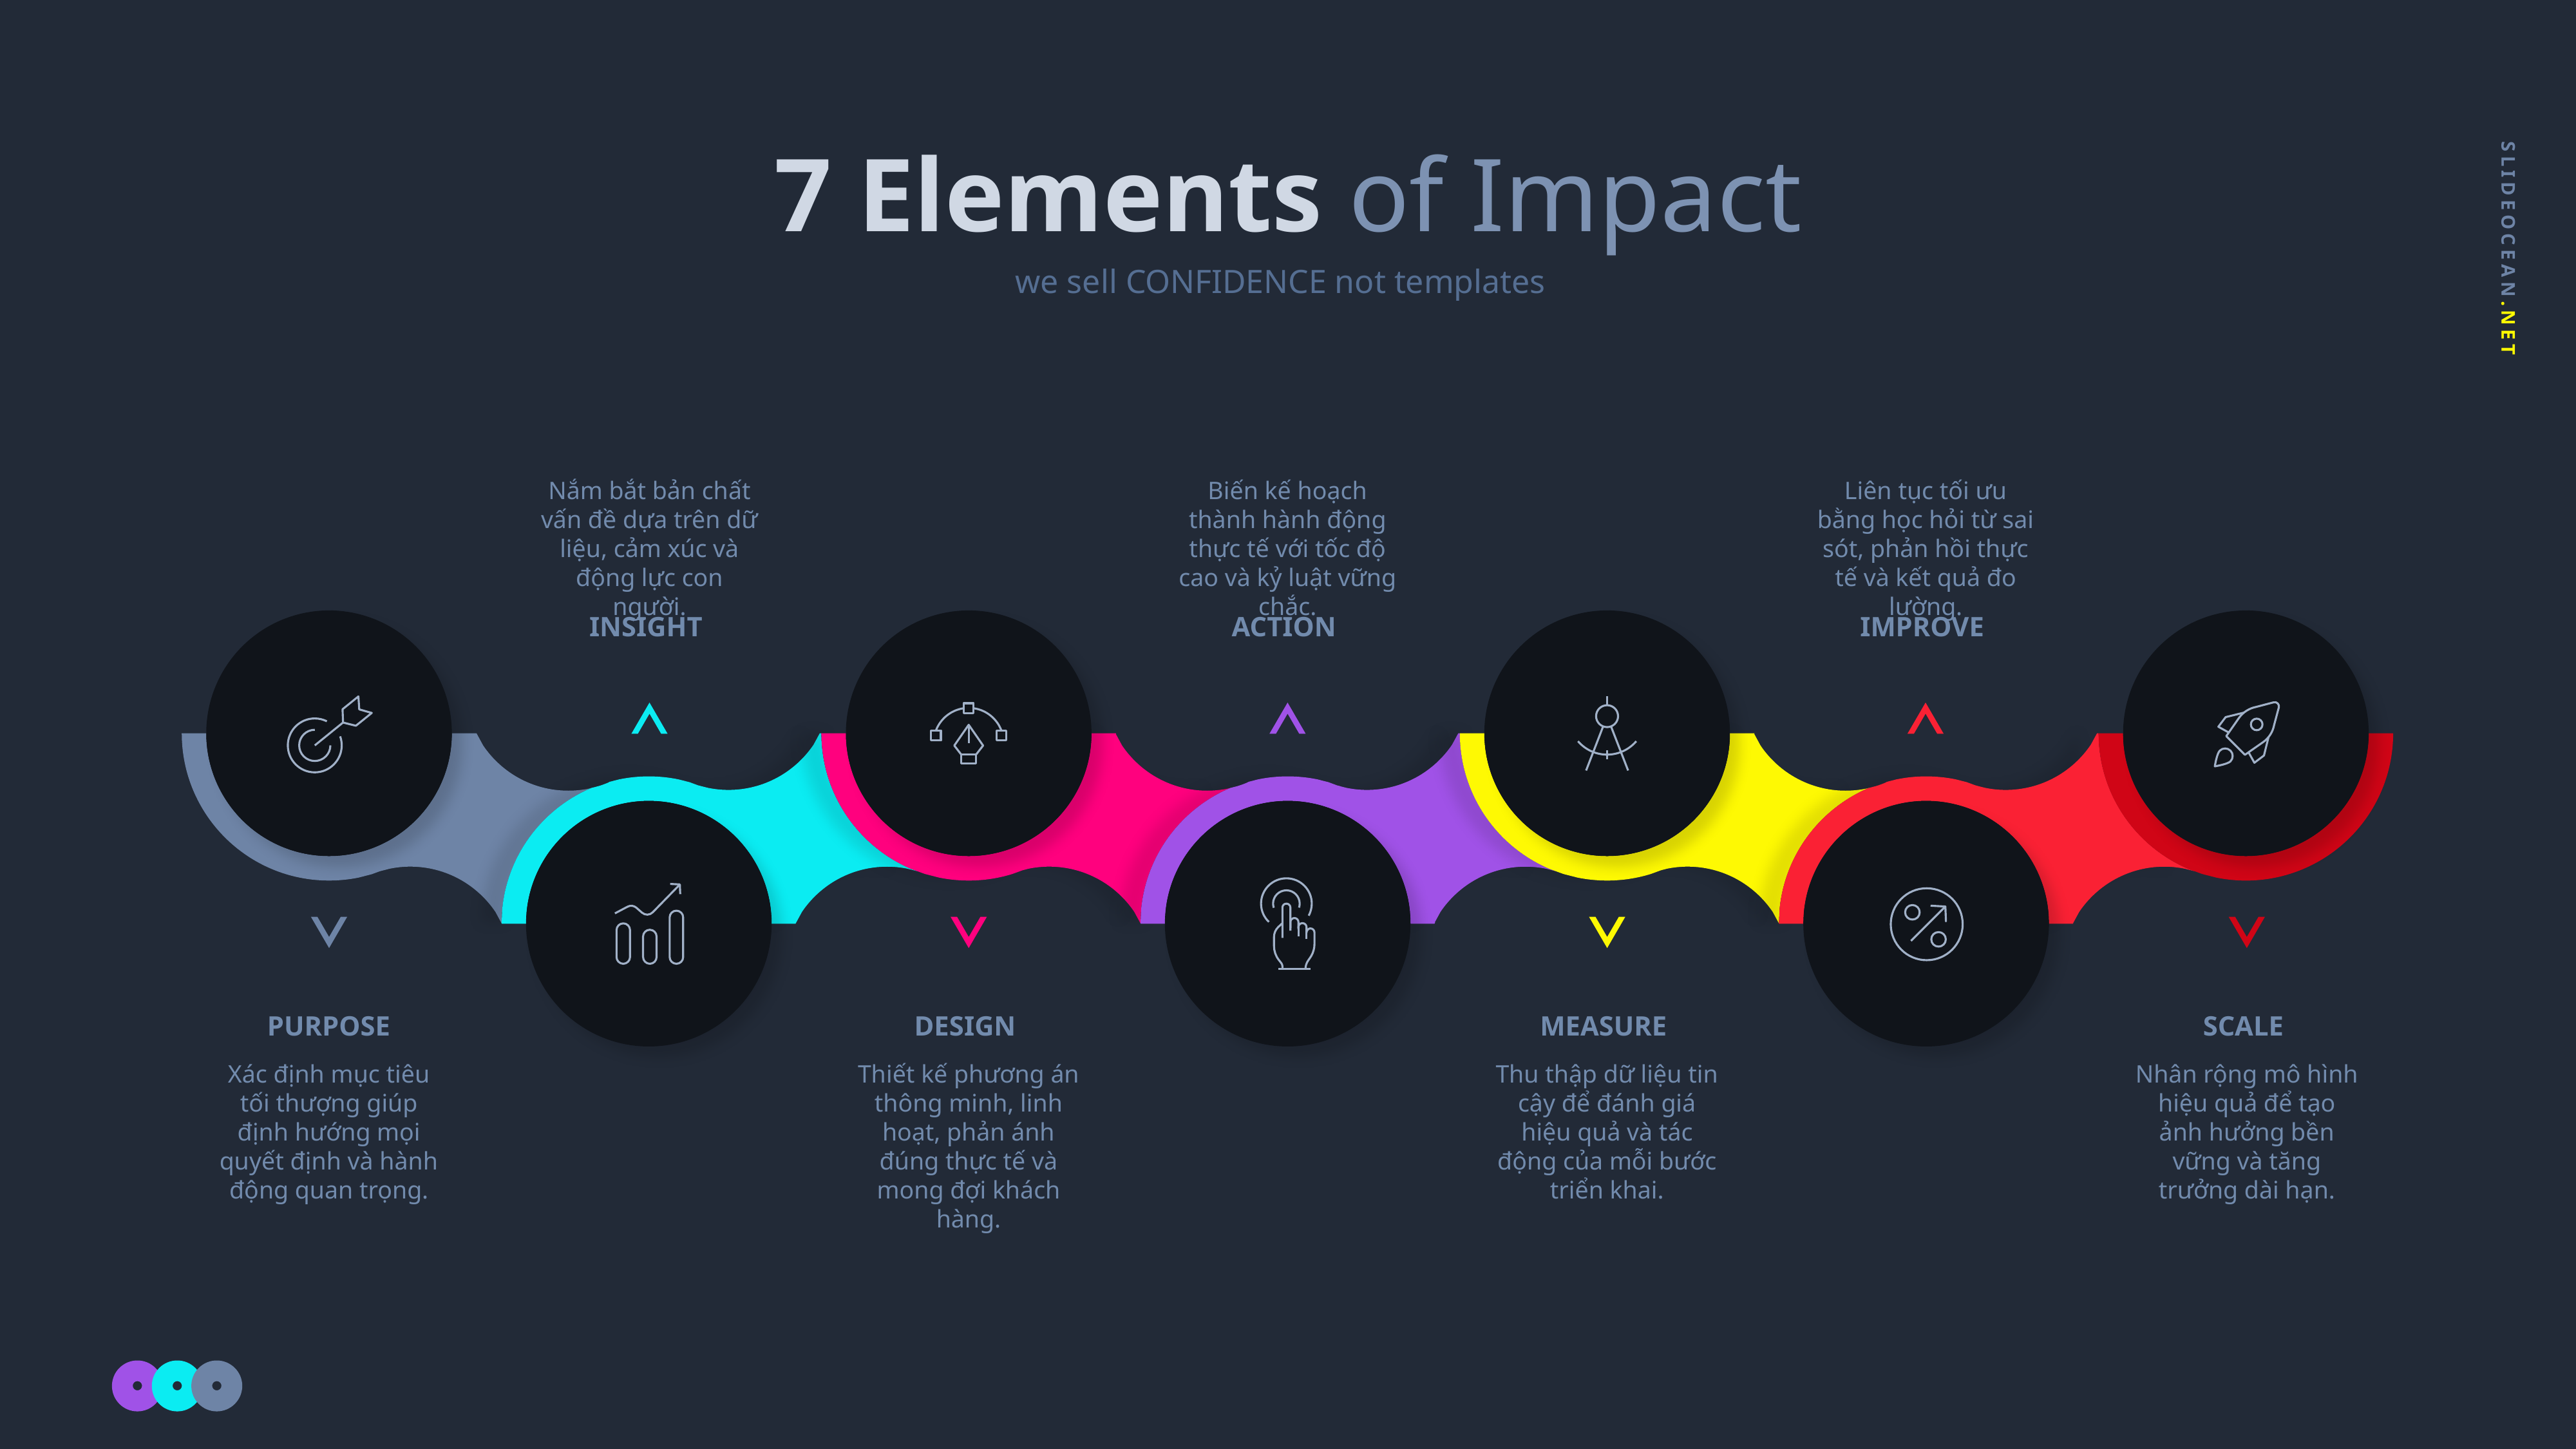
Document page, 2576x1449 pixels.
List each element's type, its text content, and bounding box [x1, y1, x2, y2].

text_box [1484, 1003, 1730, 1181]
text_box [629, 700, 670, 735]
text_box [931, 703, 1007, 741]
text_box [1261, 878, 1315, 969]
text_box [526, 470, 773, 647]
text_box [1578, 696, 1636, 771]
text_box [614, 884, 681, 915]
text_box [205, 1003, 453, 1210]
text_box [1802, 470, 2049, 647]
text_box [1267, 700, 1308, 735]
text_box [525, 800, 773, 1048]
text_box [2123, 1003, 2371, 1181]
text_box [1139, 760, 1517, 925]
text_box [1890, 888, 1963, 960]
text_box [643, 929, 657, 964]
text_box [1906, 700, 1946, 735]
text_box [669, 911, 683, 964]
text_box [1164, 470, 1411, 647]
text_box [1777, 732, 2190, 925]
text_box [180, 732, 557, 895]
text_box [287, 696, 372, 773]
text_box [2122, 609, 2370, 857]
text_box [949, 916, 989, 951]
text_box we sell CONFIDENCE not templates [1005, 256, 1556, 305]
text_box [616, 923, 630, 964]
text_box [205, 609, 453, 857]
text_box [1483, 609, 1731, 857]
text_box [2215, 748, 2233, 766]
text_box [500, 761, 878, 925]
text_box [2226, 916, 2267, 951]
text_box [309, 916, 349, 951]
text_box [845, 1003, 1092, 1210]
text_box 7 Elements of Impact [764, 126, 1812, 257]
text_box [2218, 702, 2279, 763]
text_box [1164, 800, 1412, 1048]
text_box [2098, 732, 2394, 882]
text_box [954, 724, 983, 764]
text_box [1587, 916, 1627, 951]
text_box [1802, 800, 2050, 1048]
text_box [820, 732, 1196, 895]
text_box [844, 609, 1093, 857]
text_box [1459, 732, 1834, 895]
